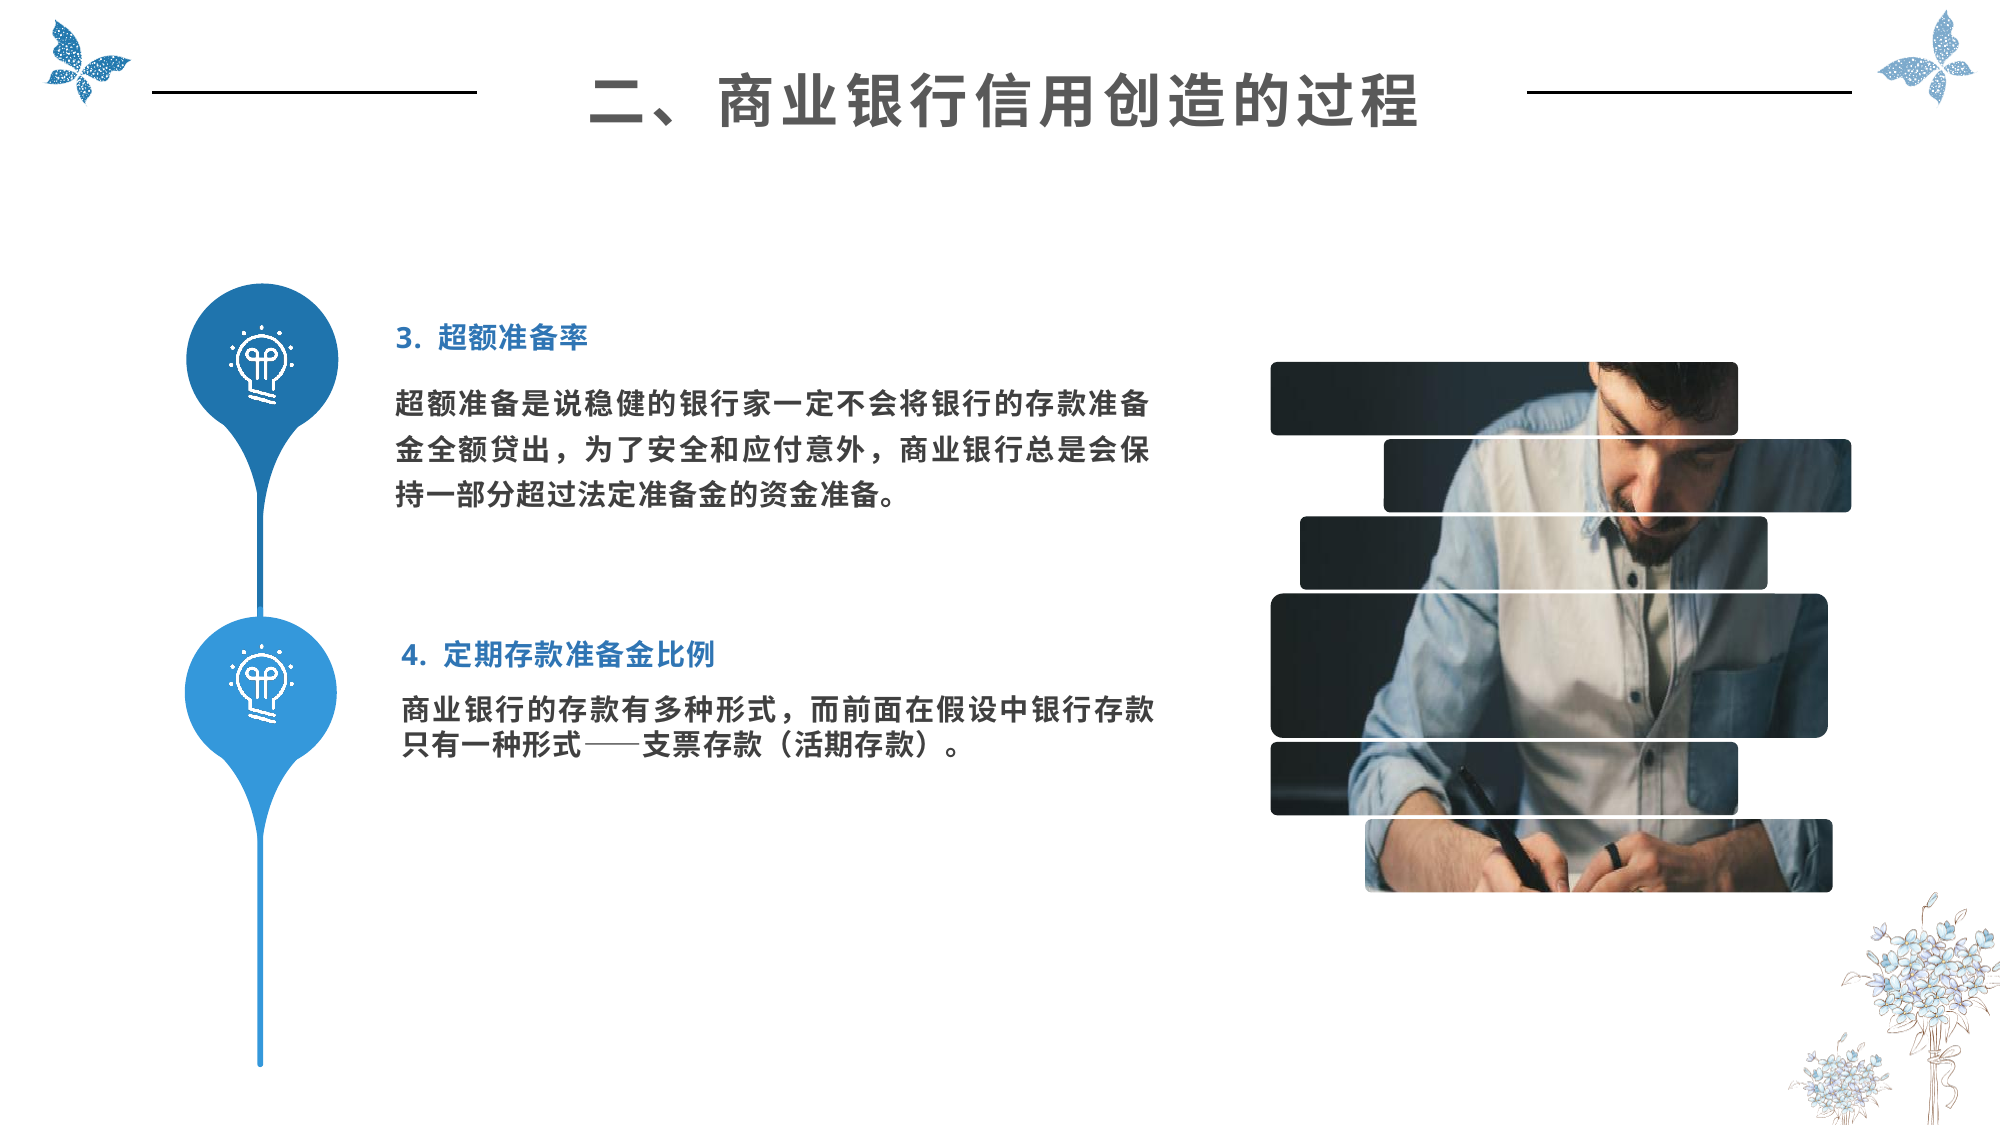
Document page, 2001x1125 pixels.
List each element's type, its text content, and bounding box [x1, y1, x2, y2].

picture [214, 637, 309, 732]
picture [214, 318, 309, 413]
text_box 3. 超额准备率 超额准备是说稳健的银行家一定不会将银行的存款准备金全额贷出，为了安全和应付意外，商业银行总是会保持一部分超过法定准备金的资金准备。 [381, 309, 1166, 504]
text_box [151, 55, 1852, 142]
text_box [1270, 361, 1852, 893]
text_box [256, 831, 265, 1069]
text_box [184, 616, 337, 773]
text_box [186, 283, 339, 440]
text_box 4. 定期存款准备金比例 商业银行的存款有多种形式，而前面在假设中银行存款只有一种形式——支票存款（活期存款）。 [386, 625, 1171, 858]
text_box [256, 493, 265, 608]
text_box [256, 605, 265, 616]
picture [1788, 892, 2000, 1125]
